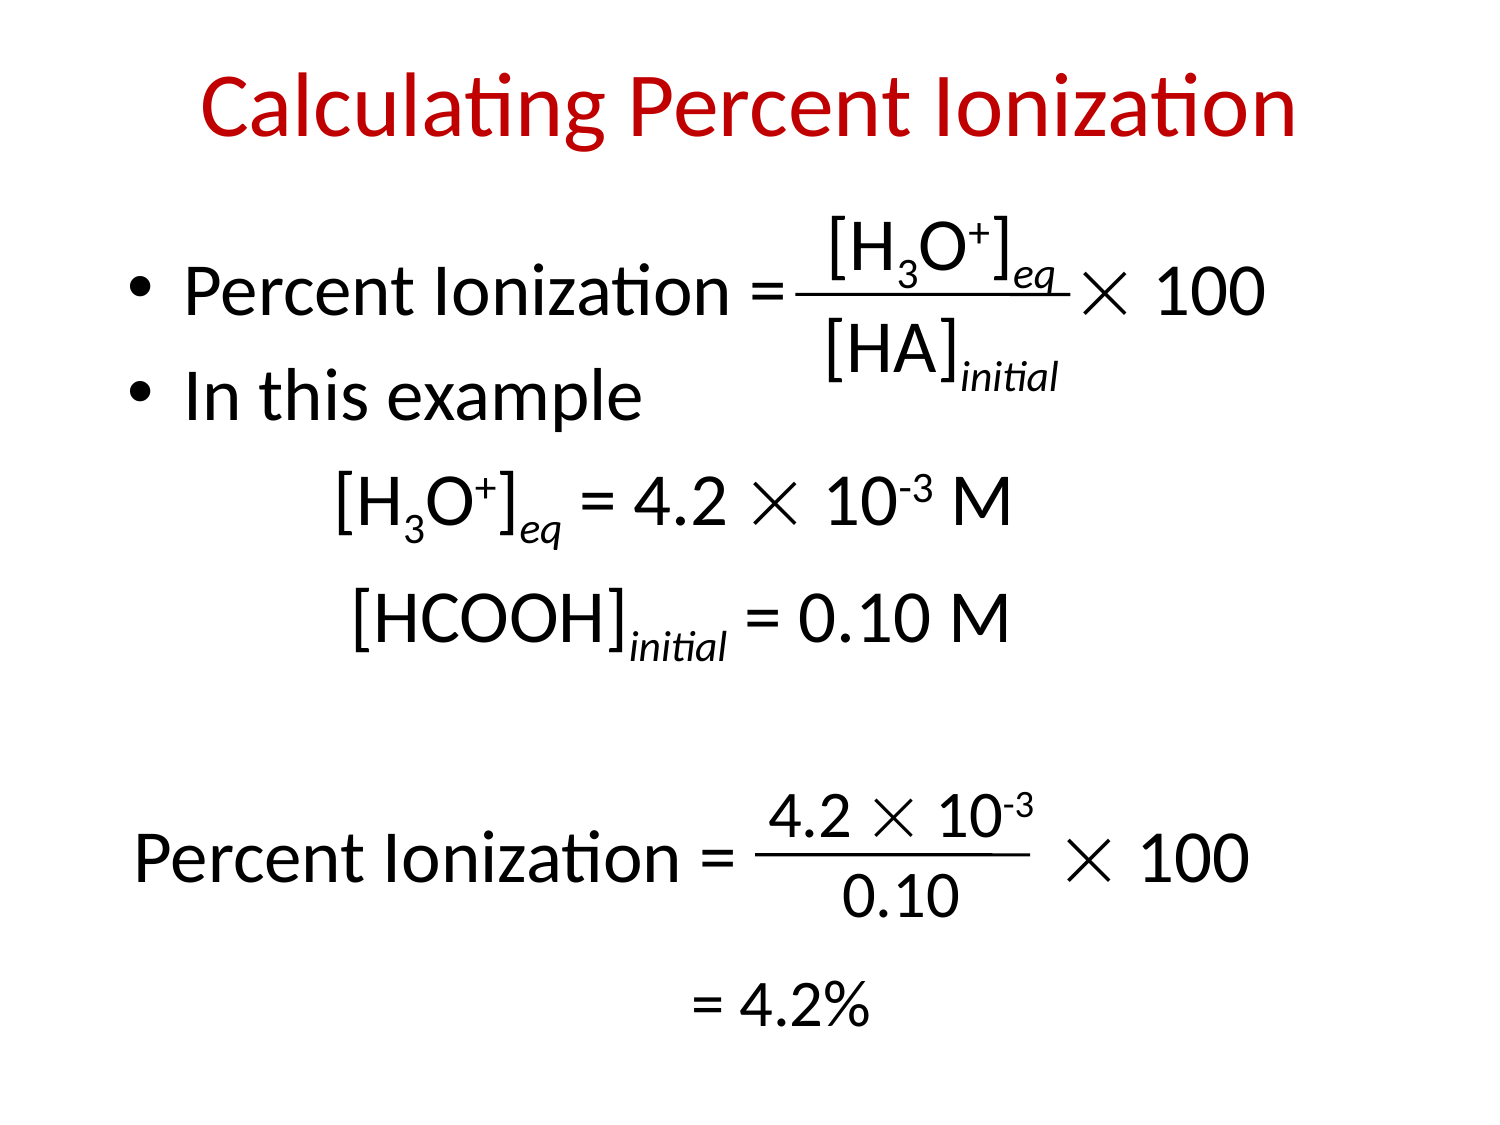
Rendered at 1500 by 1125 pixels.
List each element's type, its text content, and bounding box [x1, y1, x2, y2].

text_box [754, 763, 1046, 941]
text_box Percent Ionization =  100 In this example [H3O+]eq = 4.2  10-3 M [HCOOH]initial = 0.10 M [112, 232, 1388, 858]
text_box Calculating Percent Ionization [0, 37, 1500, 225]
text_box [795, 187, 1084, 385]
text_box = 4.2% [676, 952, 887, 1047]
text_box Percent Ionization =  100 [62, 799, 1338, 1038]
